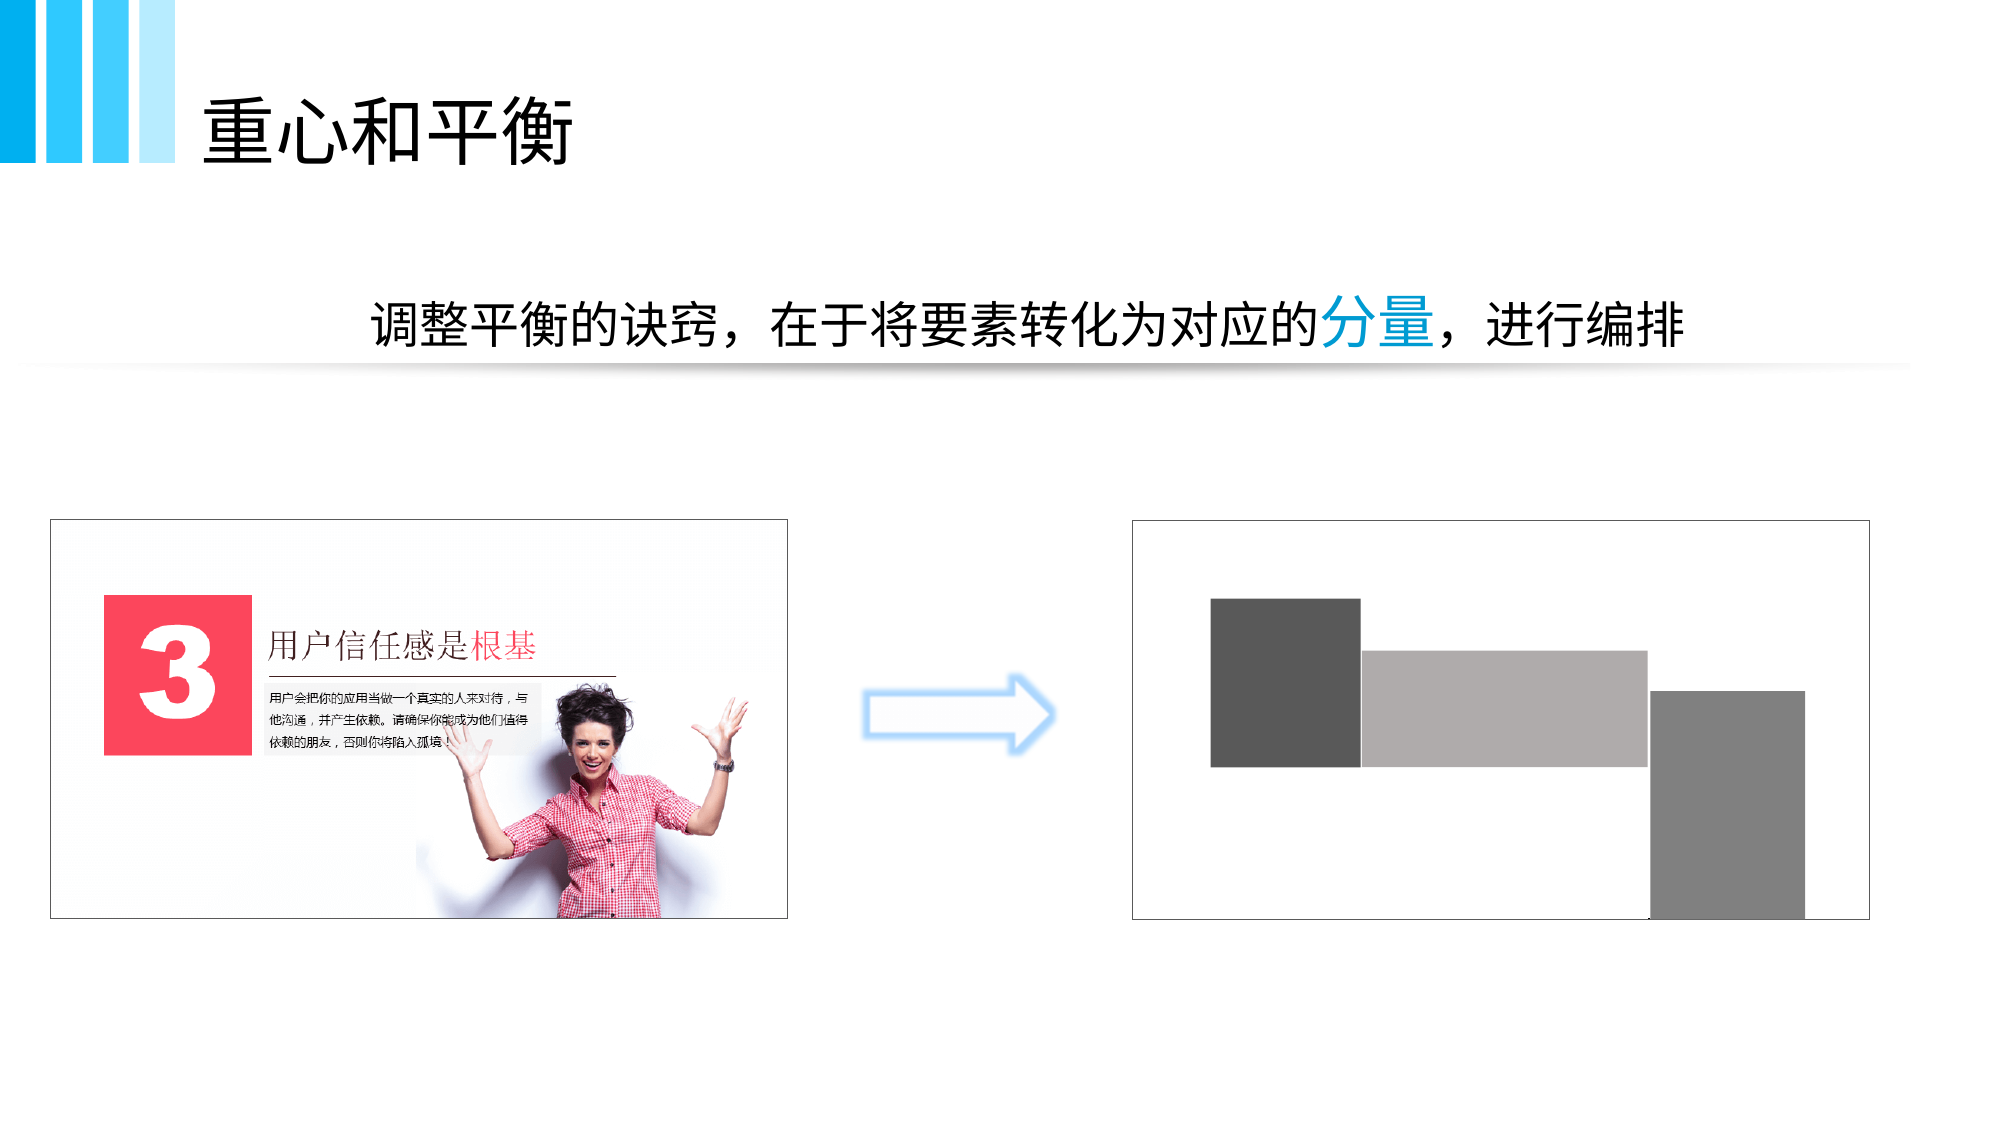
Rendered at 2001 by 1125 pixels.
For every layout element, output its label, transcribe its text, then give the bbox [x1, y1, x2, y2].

text_box [92, 0, 130, 164]
text_box [870, 682, 1048, 748]
text_box 调整平衡的诀窍，在于将要素转化为对应的分量，进行编排 [242, 263, 1813, 363]
text_box 重心和平衡 [185, 77, 804, 182]
text_box [0, 0, 37, 164]
text_box [45, 0, 83, 164]
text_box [1132, 520, 1870, 920]
picture [17, 363, 1911, 381]
text_box [138, 0, 176, 164]
picture [50, 519, 788, 919]
